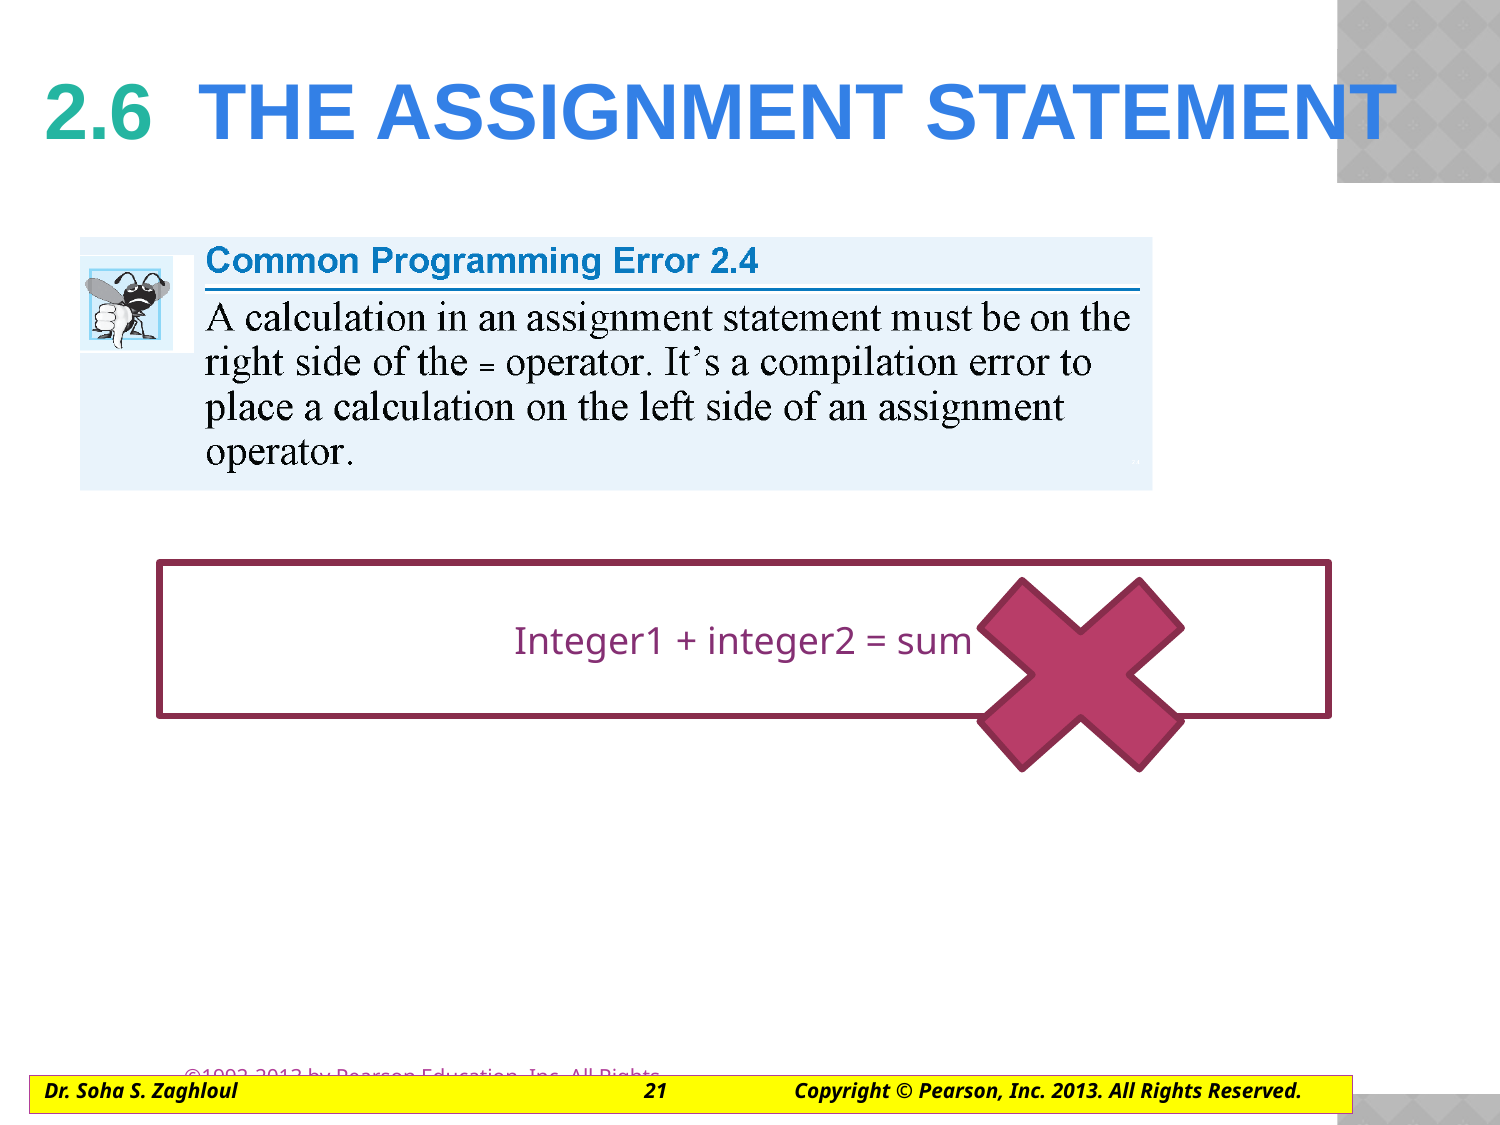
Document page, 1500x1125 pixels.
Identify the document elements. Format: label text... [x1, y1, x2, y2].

text_box 2.6 the assignment statement [29, 52, 1459, 182]
text_box Dr. Soha S. Zaghloul 21 Copyright © Pearson, Inc. 2013. All Rights Reserved. [29, 1102, 1353, 1114]
picture [0, 182, 1500, 1095]
